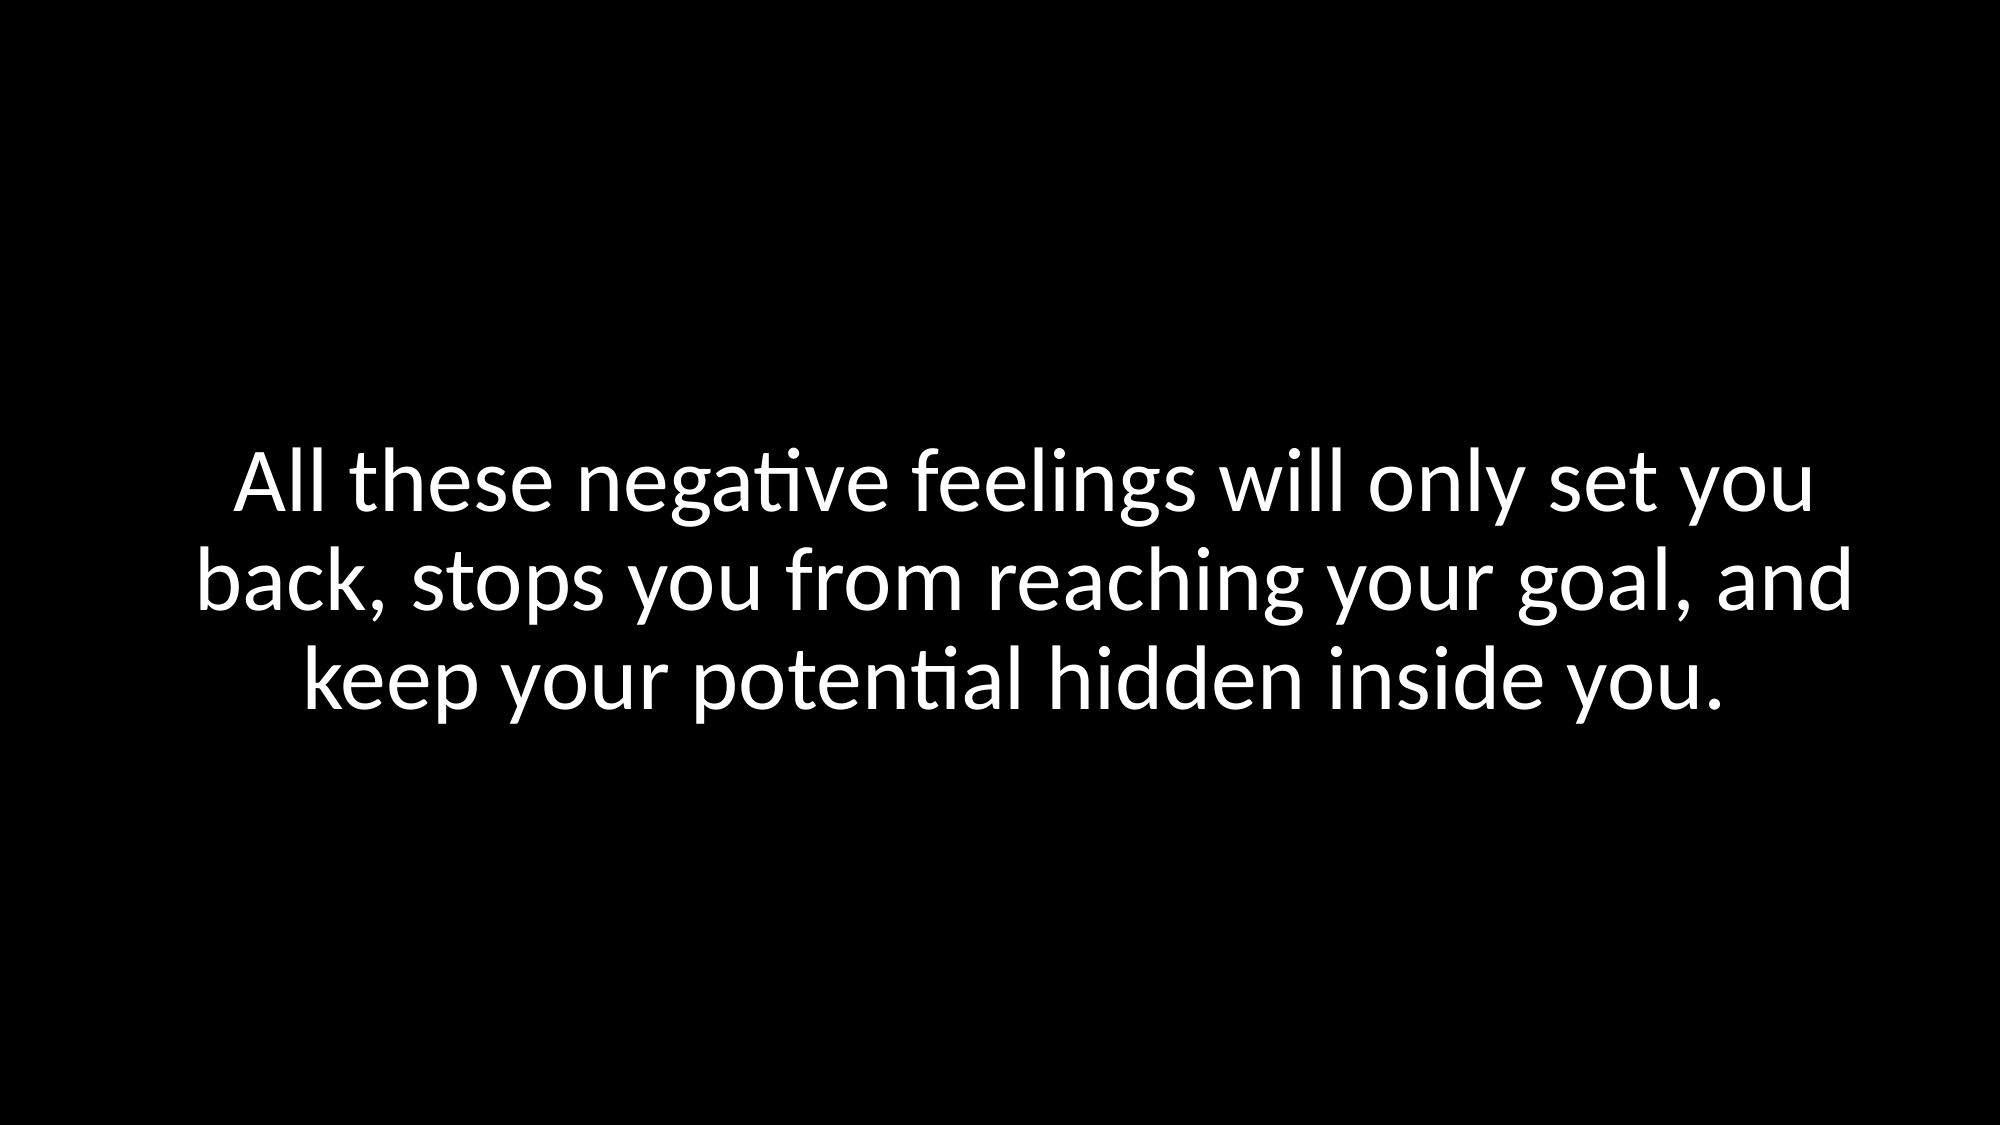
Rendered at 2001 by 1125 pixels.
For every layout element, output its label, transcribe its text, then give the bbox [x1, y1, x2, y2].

list All these negative feelings will only set you back, stops you from reaching your goal, and keep your potential hidden inside you. [163, 425, 1889, 780]
